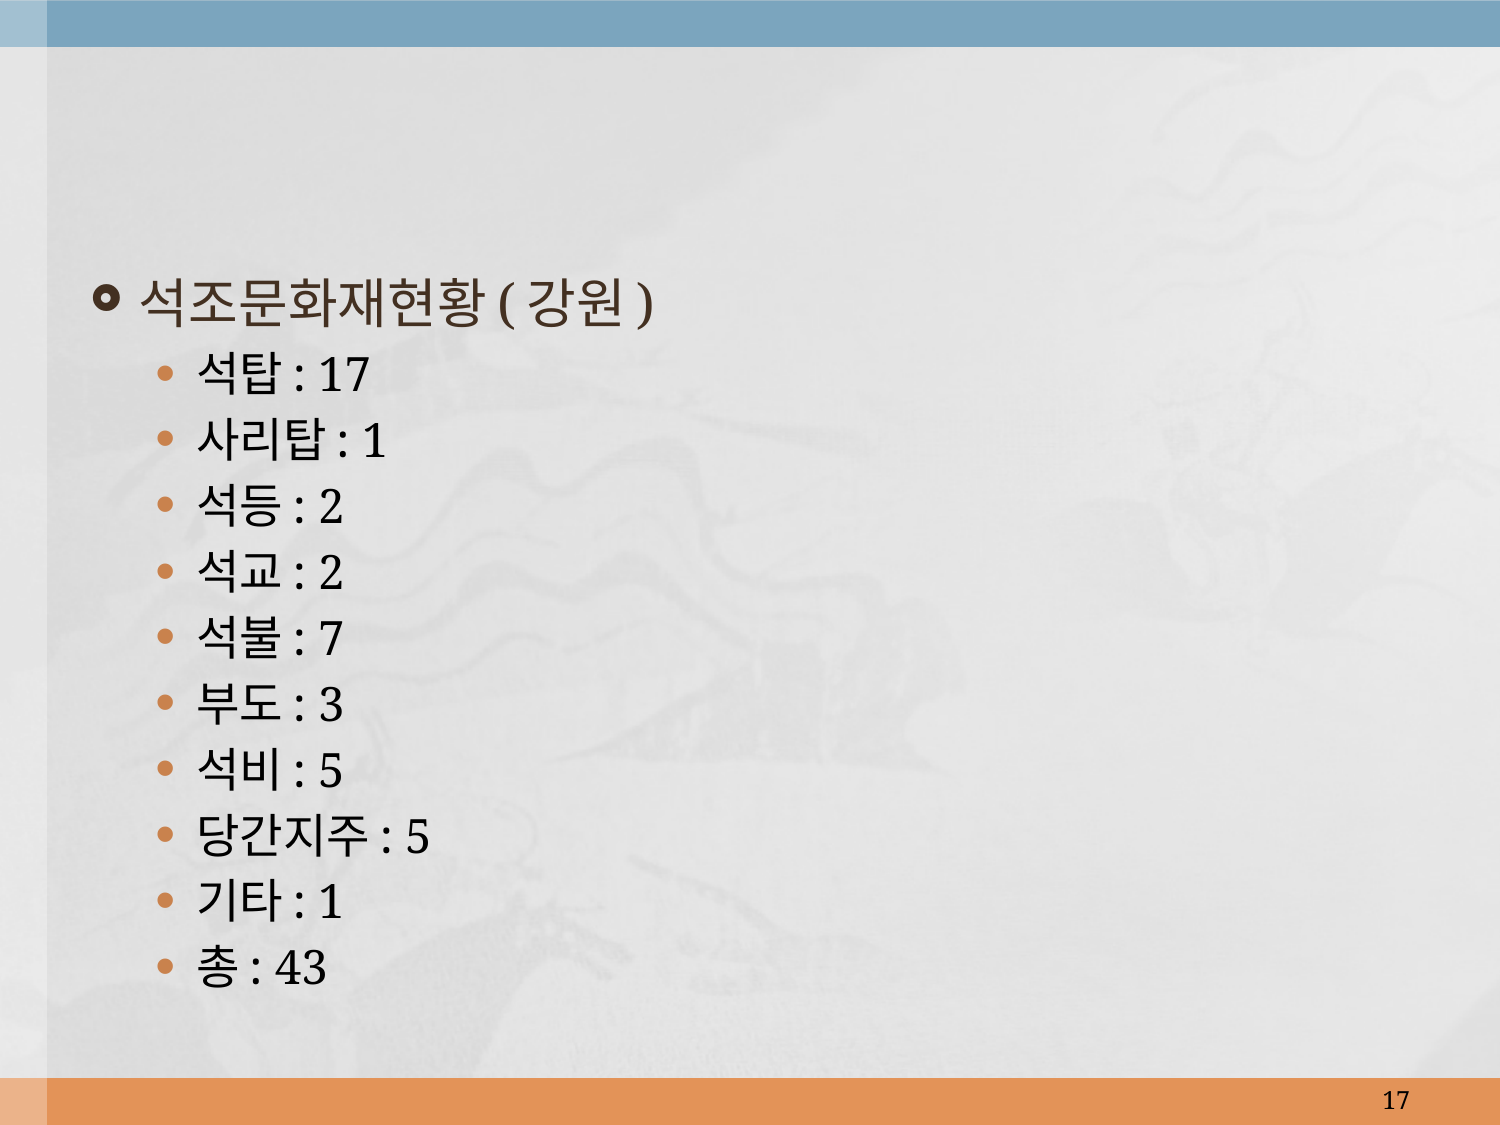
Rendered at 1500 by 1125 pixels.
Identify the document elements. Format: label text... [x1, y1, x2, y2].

list 석조문화재현황(강원) 석탑: 17 사리탑: 1 석등: 2 석교: 2 석불: 7 부도: 3 석비: 5 당간지주: 5 기타: 1 총: 43 [75, 262, 1425, 1005]
slide_number 17 [1074, 1078, 1425, 1125]
